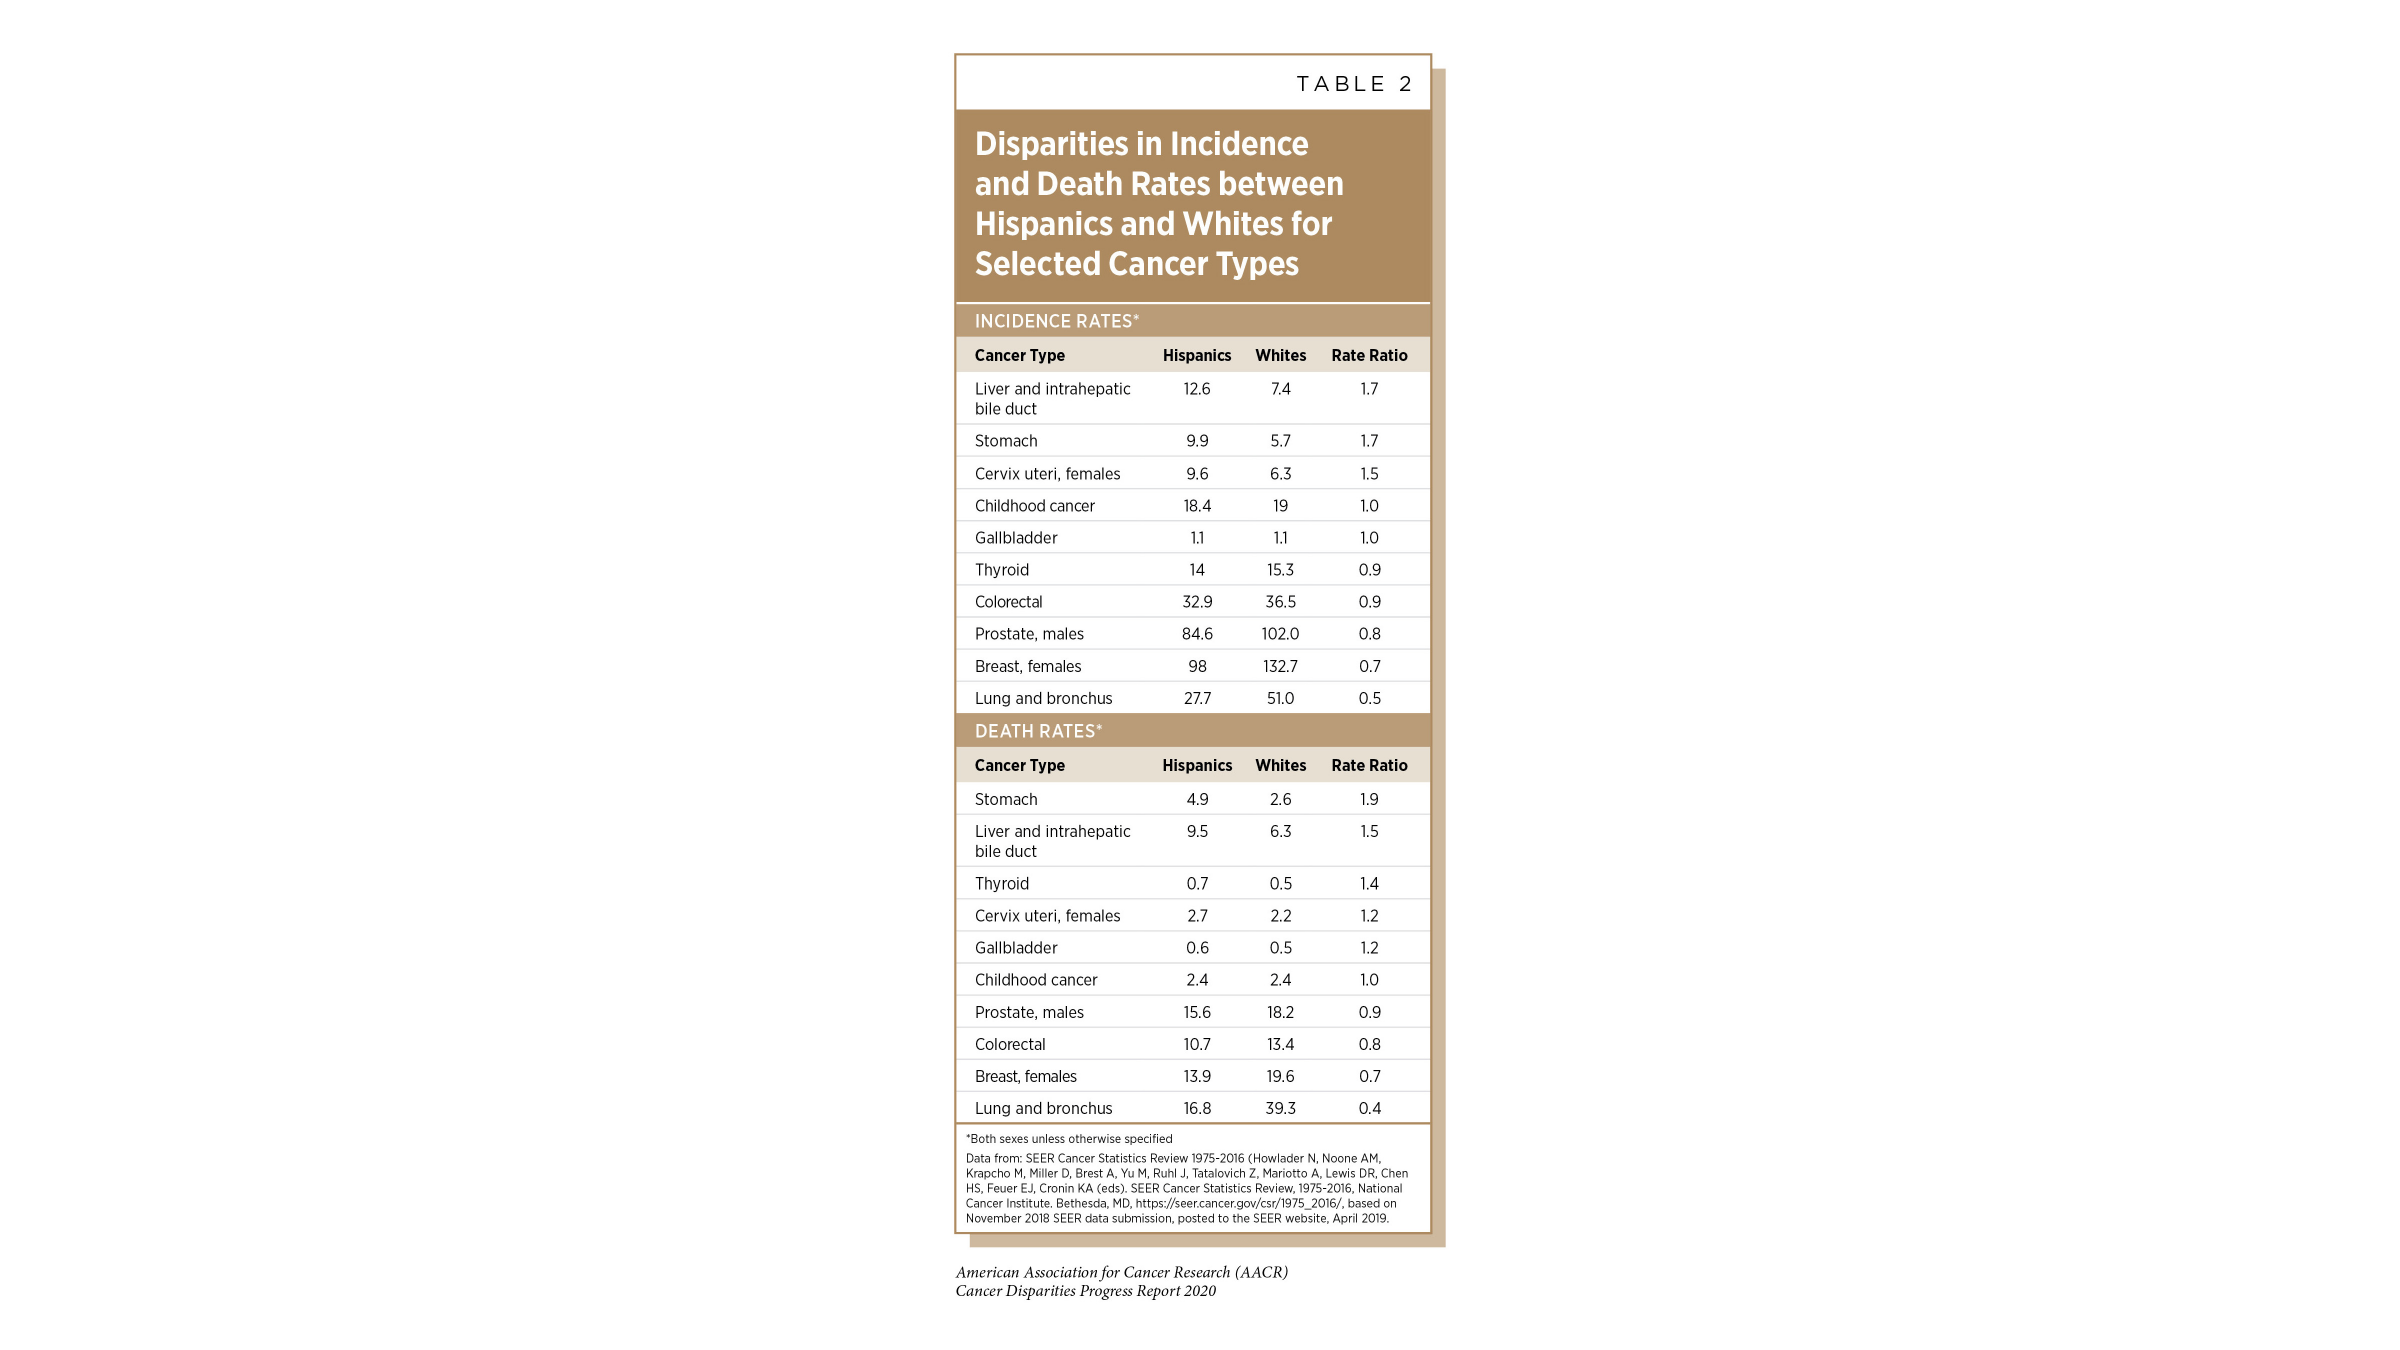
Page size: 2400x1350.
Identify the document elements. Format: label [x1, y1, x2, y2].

picture [944, 44, 1456, 1306]
